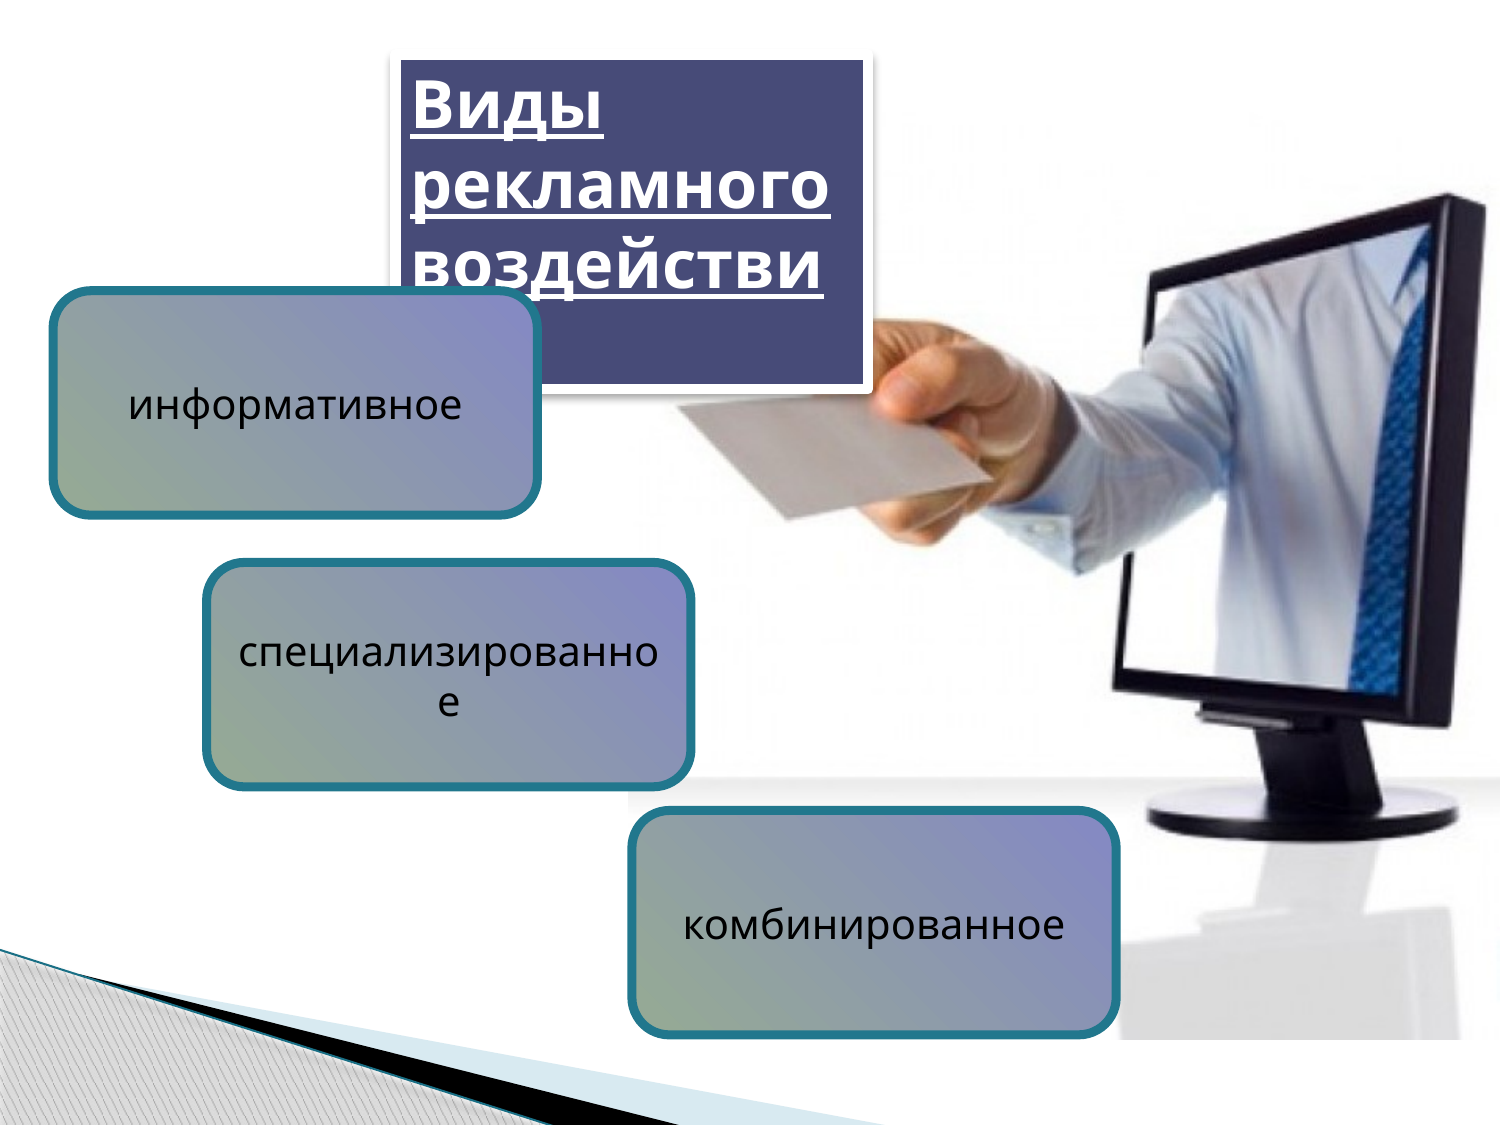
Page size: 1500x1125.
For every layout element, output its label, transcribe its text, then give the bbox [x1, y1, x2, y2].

text_box информативное [48, 286, 542, 520]
text_box специализированное [202, 557, 621, 792]
picture [627, 101, 1500, 1040]
text_box Виды рекламного воздействия [390, 49, 873, 394]
